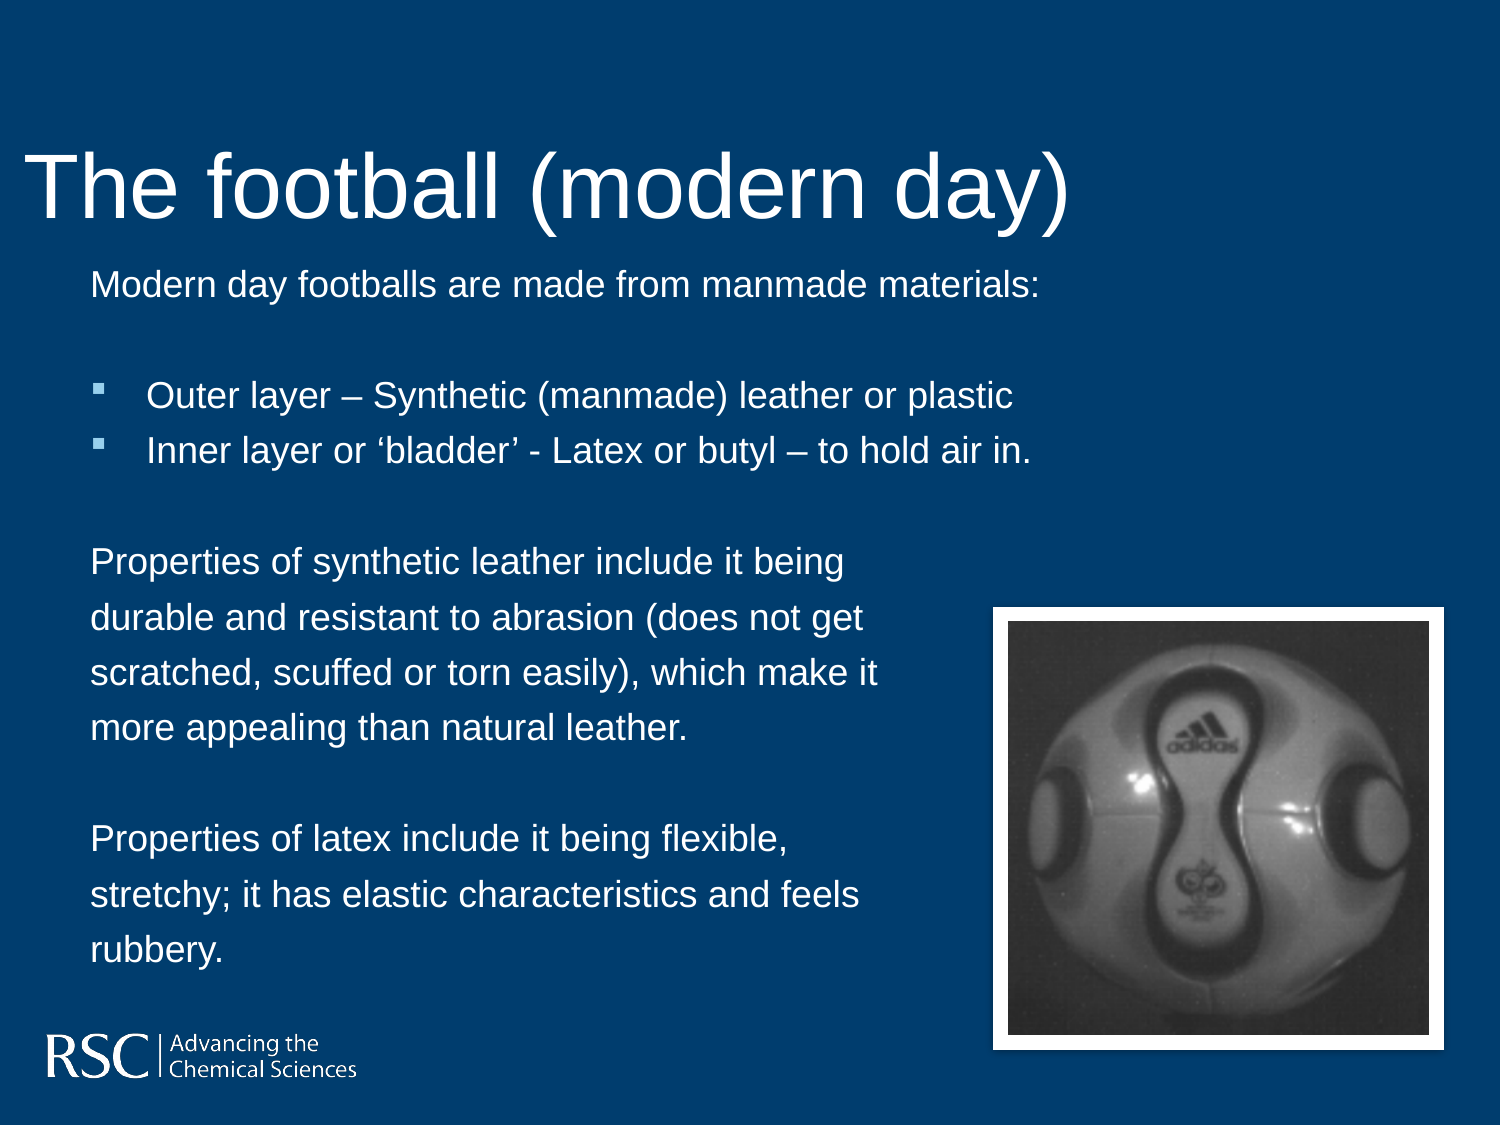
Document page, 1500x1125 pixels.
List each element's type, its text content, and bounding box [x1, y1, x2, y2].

picture [42, 1028, 74, 1082]
text_box The football (modern day) [7, 119, 1201, 245]
text_box Modern day footballs are made from manmade materials: Outer layer – Synthetic (manmade) leather or plastic Inner layer or ‘bladder’ - Latex or butyl – to hold air in. Properties of synthetic leather include it being durable and resistant to abrasion (does not get scratched, scuffed or torn easily), which make it more appealing than natural leather. Properties of latex include it being flexible, stretchy; it has elastic characteristics and feels rubbery. [74, 192, 1425, 1125]
picture [1007, 620, 1430, 1036]
